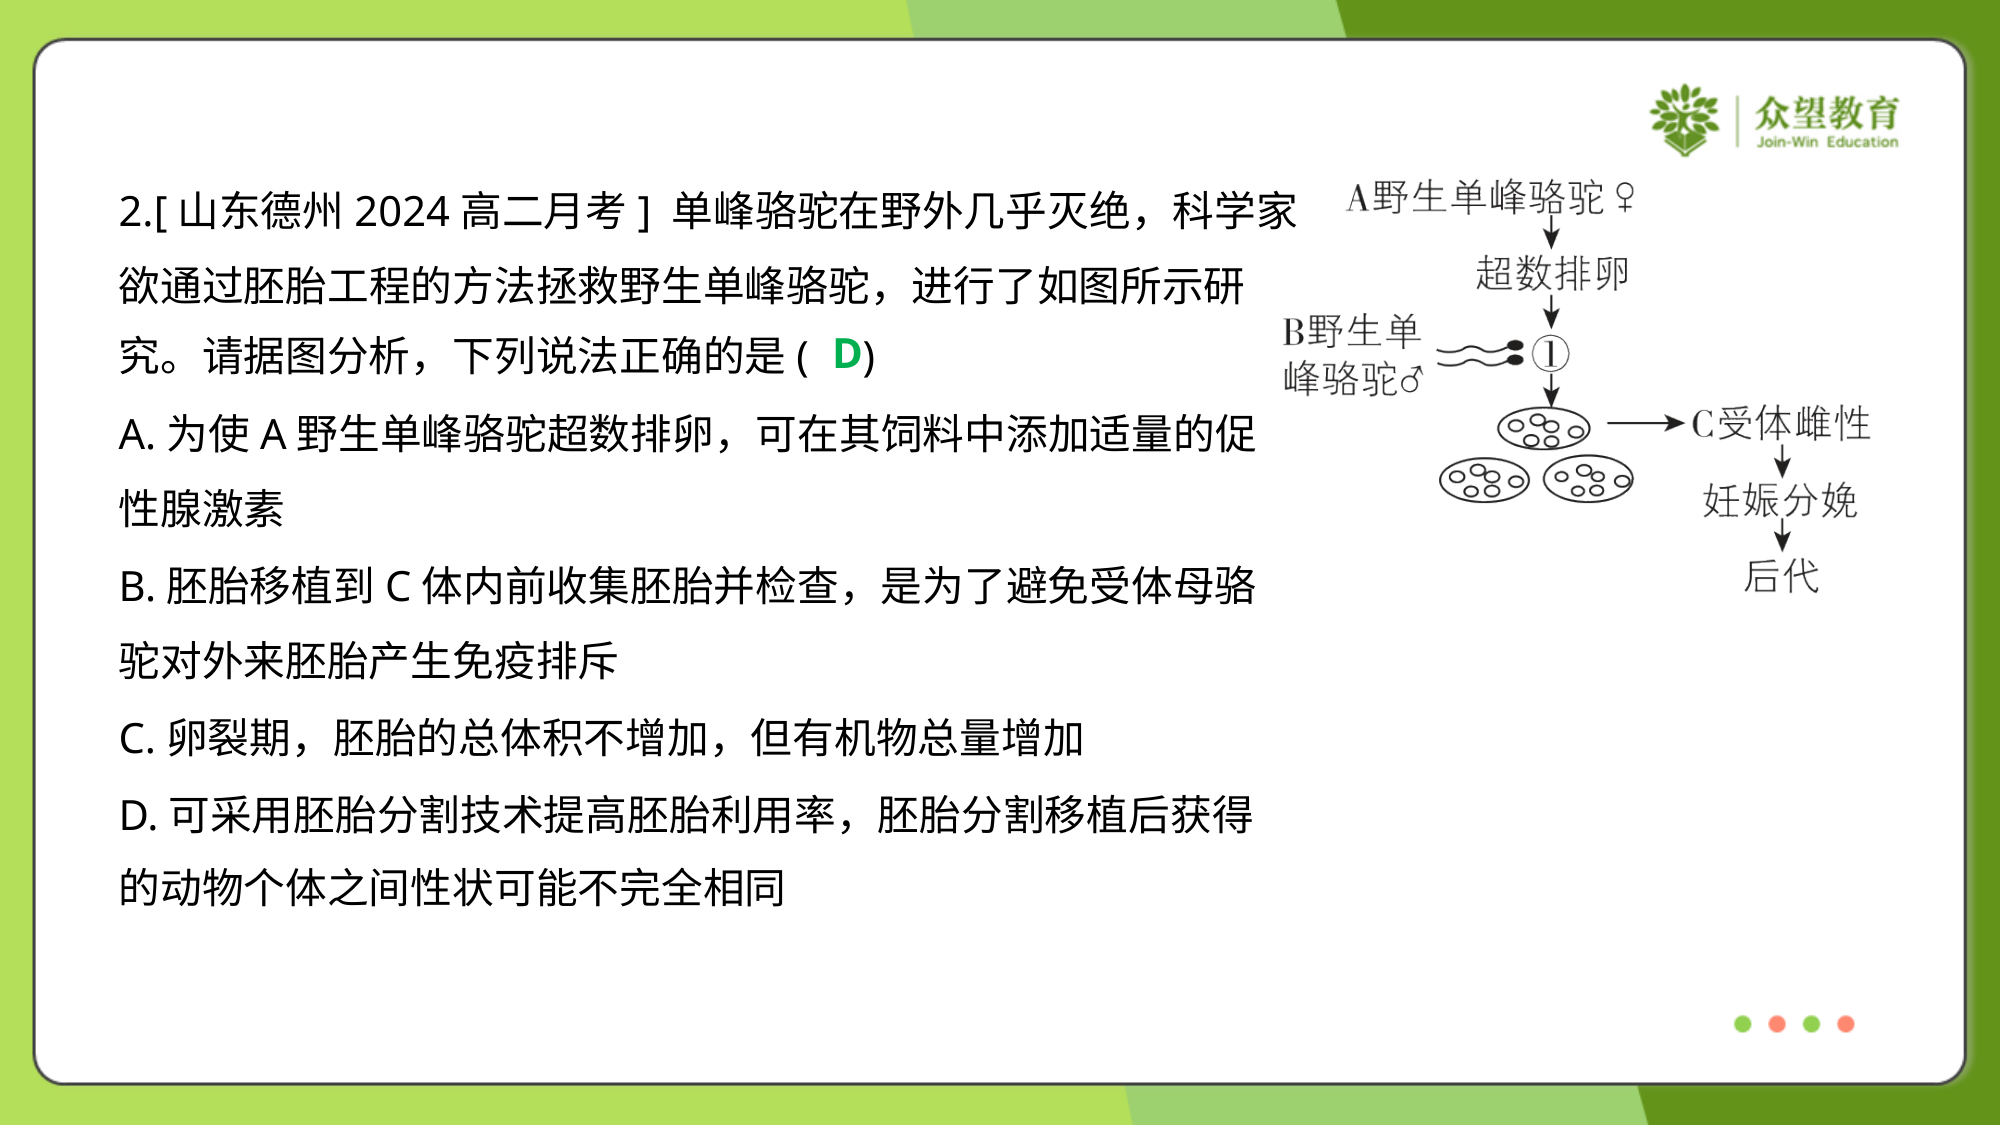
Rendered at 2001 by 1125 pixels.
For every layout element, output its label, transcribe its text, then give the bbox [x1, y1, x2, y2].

picture [0, 0, 2000, 1125]
text_box D [815, 306, 880, 371]
text_box 2.[山东德州2024高二月考] 单峰骆驼在野外几乎灭绝，科学家 欲通过胚胎工程的方法拯救野生单峰骆驼，进行了如图所示研 究。请据图分析，下列说法正确的是( ) [118, 159, 1265, 373]
text_box A.为使A野生单峰骆驼超数排卵，可在其饲料中添加适量的促 性腺激素 B.胚胎移植到C体内前收集胚胎并检查，是为了避免受体母骆 驼对外来胚胎产生免疫排斥 C.卵裂期，胚胎的总体积不增加，但有机物总量增加 D.可采用胚胎分割技术提高胚胎利用率，胚胎分割移植后获得 的动物个体之间性状可能不完全相同 [118, 382, 1265, 905]
